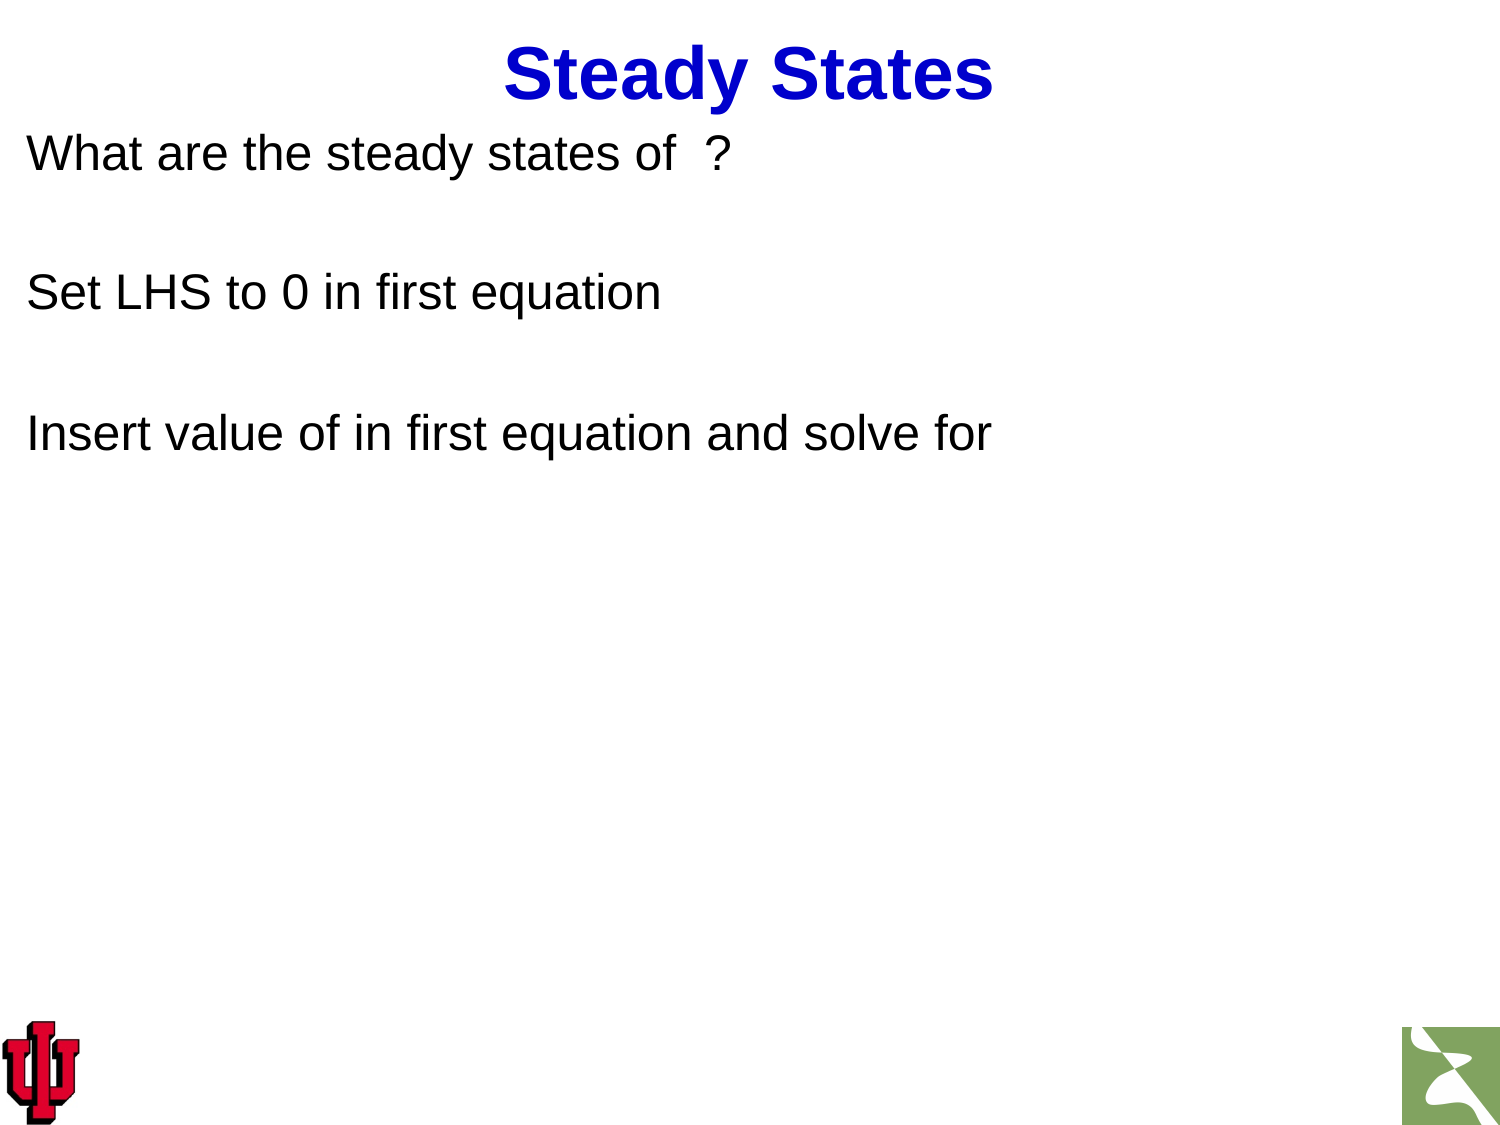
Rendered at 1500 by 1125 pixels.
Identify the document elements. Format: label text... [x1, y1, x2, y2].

picture [0, 1020, 80, 1125]
title Steady States [0, 0, 1500, 164]
picture [1402, 1027, 1500, 1125]
